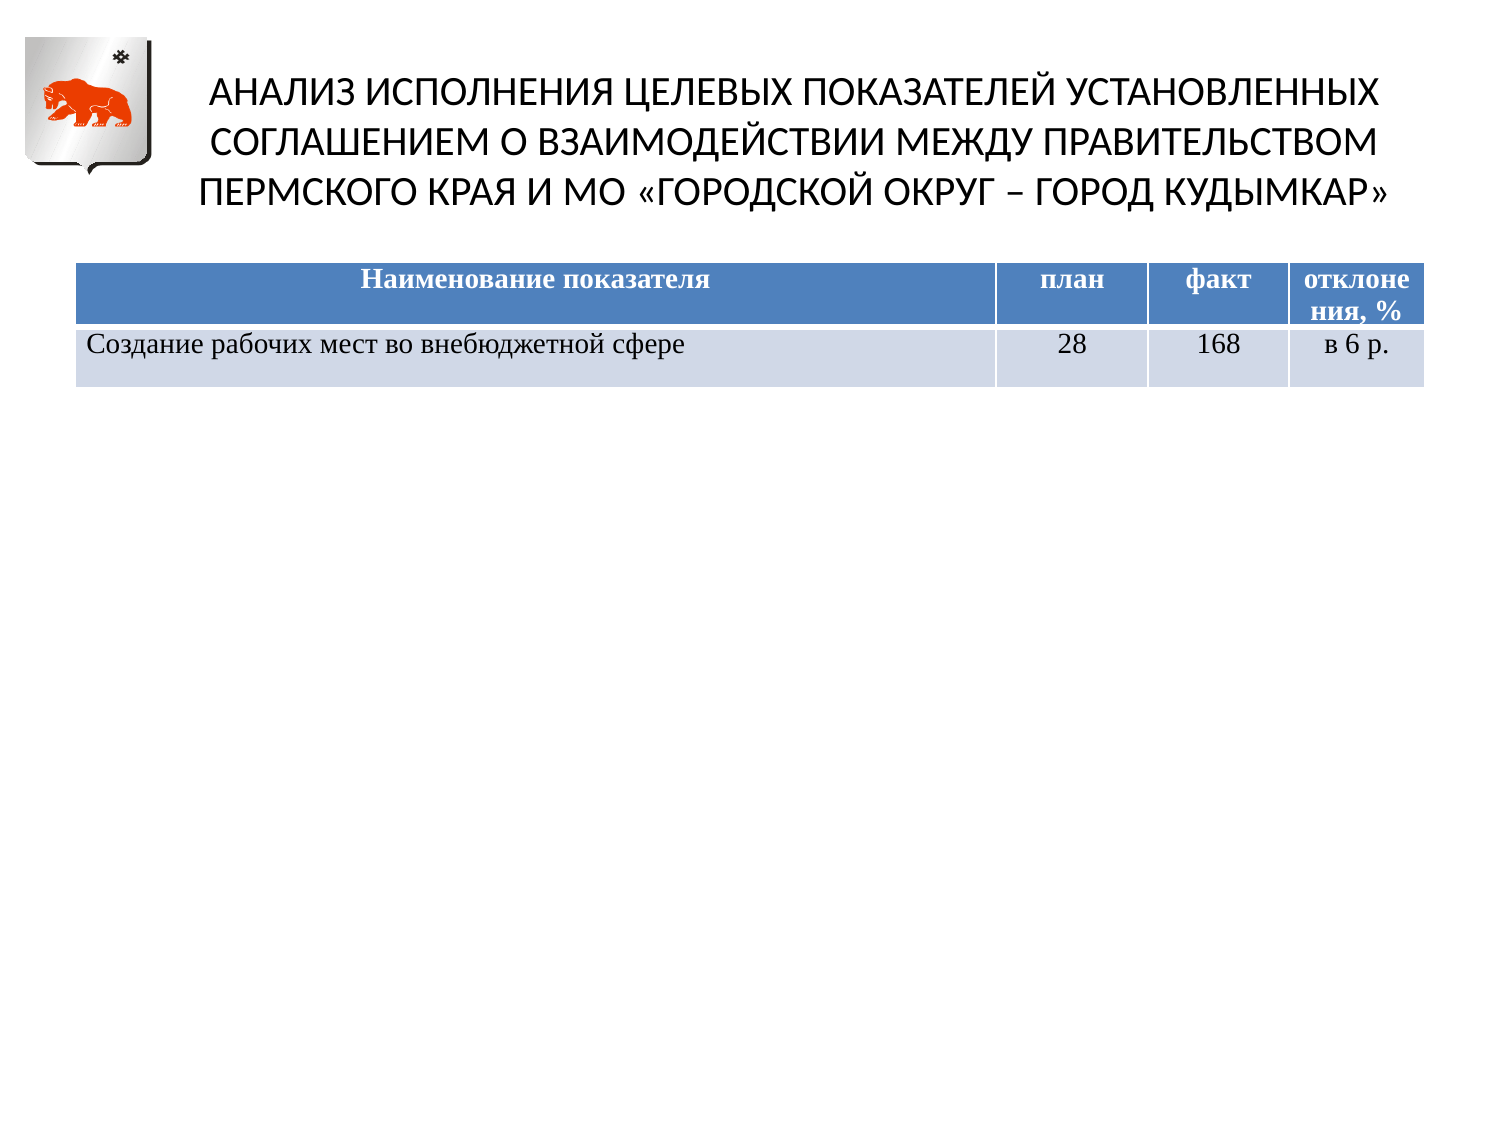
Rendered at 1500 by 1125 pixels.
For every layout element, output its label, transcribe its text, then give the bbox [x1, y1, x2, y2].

picture [23, 34, 153, 176]
table_header отклоне ния, % [1290, 263, 1424, 324]
table_cell Создание рабочих мест во внебюджетной сфере [76, 330, 995, 387]
table_header факт [1149, 263, 1288, 324]
table_header Наименование показателя [76, 263, 995, 324]
table_header план [997, 263, 1147, 324]
table_cell 168 [1149, 330, 1288, 387]
table_cell 28 [997, 330, 1147, 387]
table_cell в 6 р. [1290, 330, 1424, 387]
title АНАЛИЗ ИСПОЛНЕНИЯ ЦЕЛЕВЫХ ПОКАЗАТЕЛЕЙ УСТАНОВЛЕННЫХ СОГЛАШЕНИЕМ О ВЗАИМОДЕЙСТВИИ МЕЖДУ ПРАВИТЕЛЬСТВОМ ПЕРМСКОГО КРАЯ И МО «ГОРОДСКОЙ ОКРУГ – ГОРОД КУДЫМКАР» [164, 45, 1425, 233]
